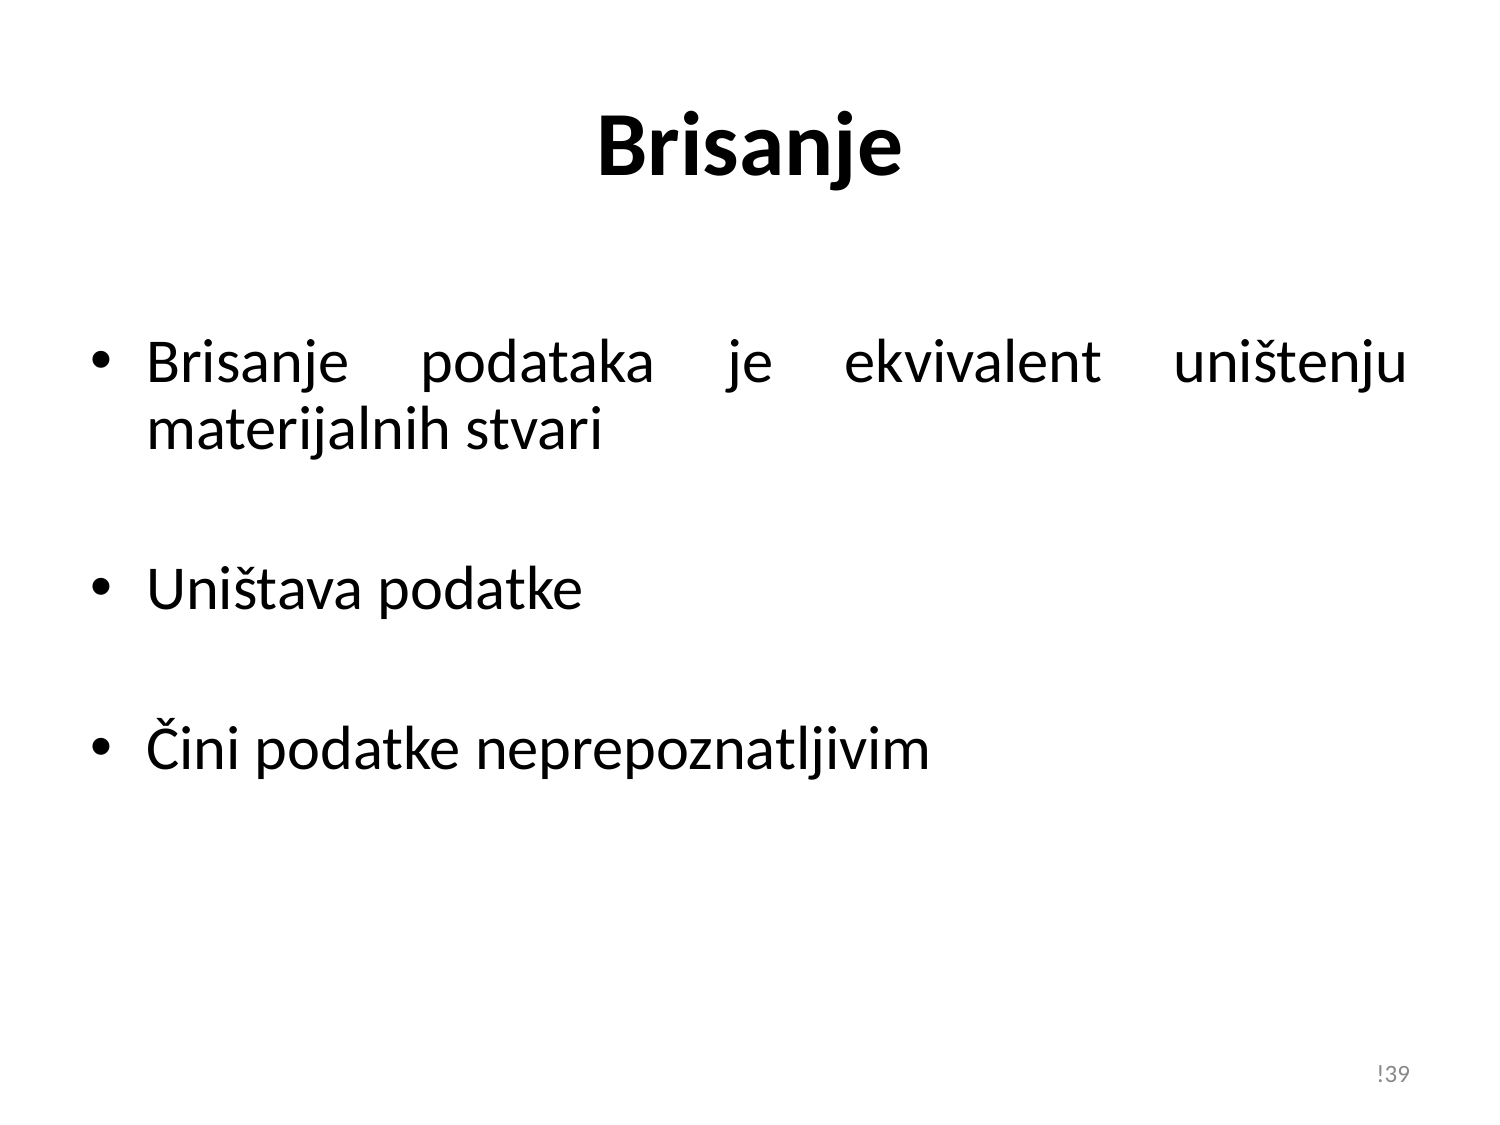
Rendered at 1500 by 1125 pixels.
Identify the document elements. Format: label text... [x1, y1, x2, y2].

title Brisanje [74, 44, 1426, 233]
list Brisanje podataka je ekvivalent uništenju materijalnih stvari Uništava podatke Čini podatke neprepoznatljivim [74, 320, 1426, 886]
slide_number !39 [1074, 1042, 1425, 1103]
